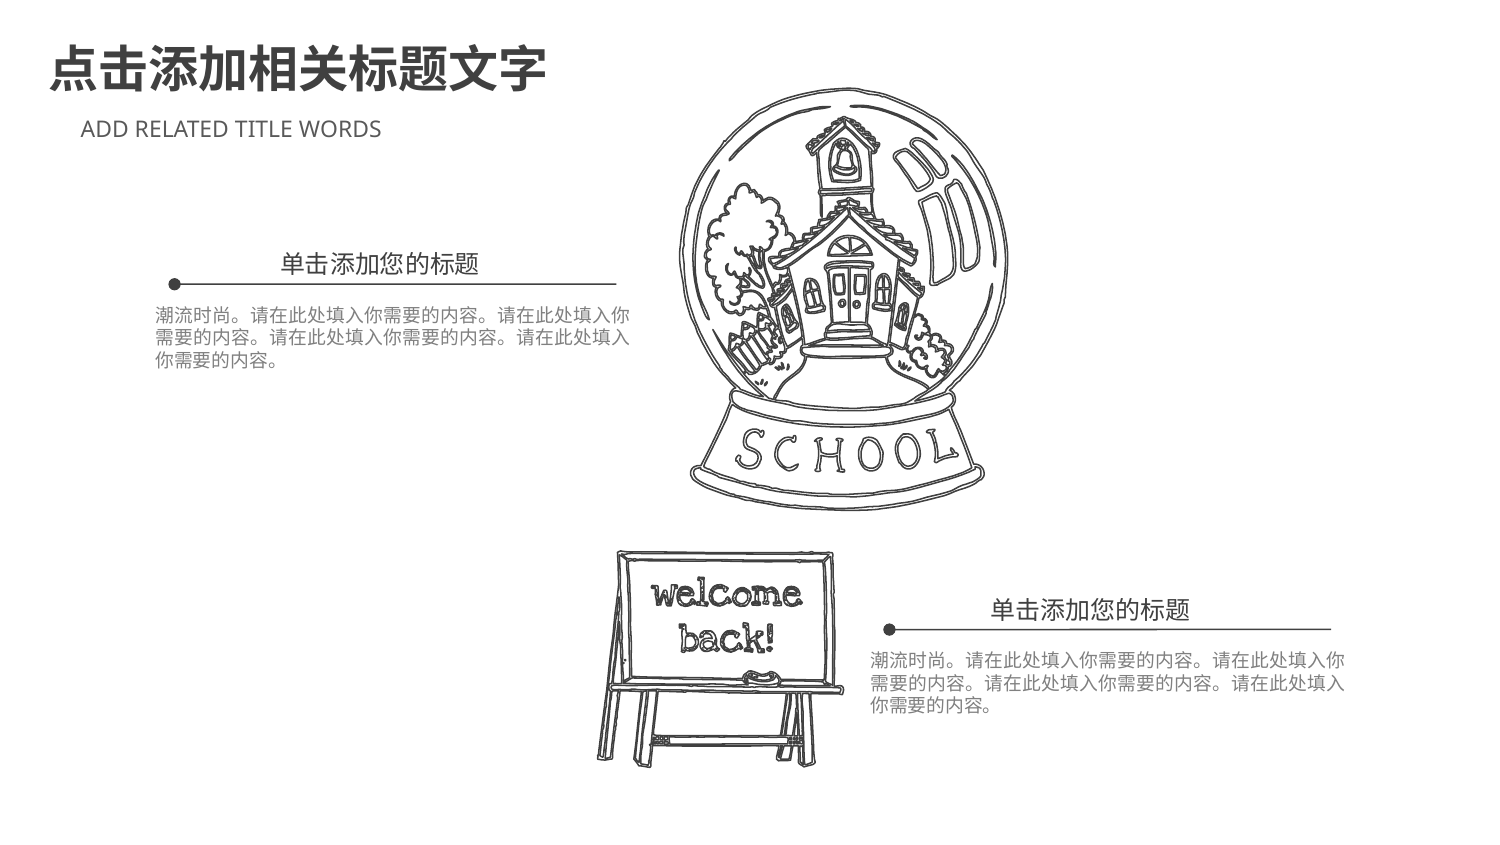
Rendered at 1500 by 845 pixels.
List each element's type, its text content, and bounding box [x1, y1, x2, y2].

text_box 点击添加相关标题文字 [32, 29, 567, 106]
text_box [597, 550, 844, 768]
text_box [679, 87, 1008, 511]
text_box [140, 240, 645, 403]
text_box ADD RELATED TITLE WORDS [64, 106, 491, 150]
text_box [855, 587, 1360, 771]
